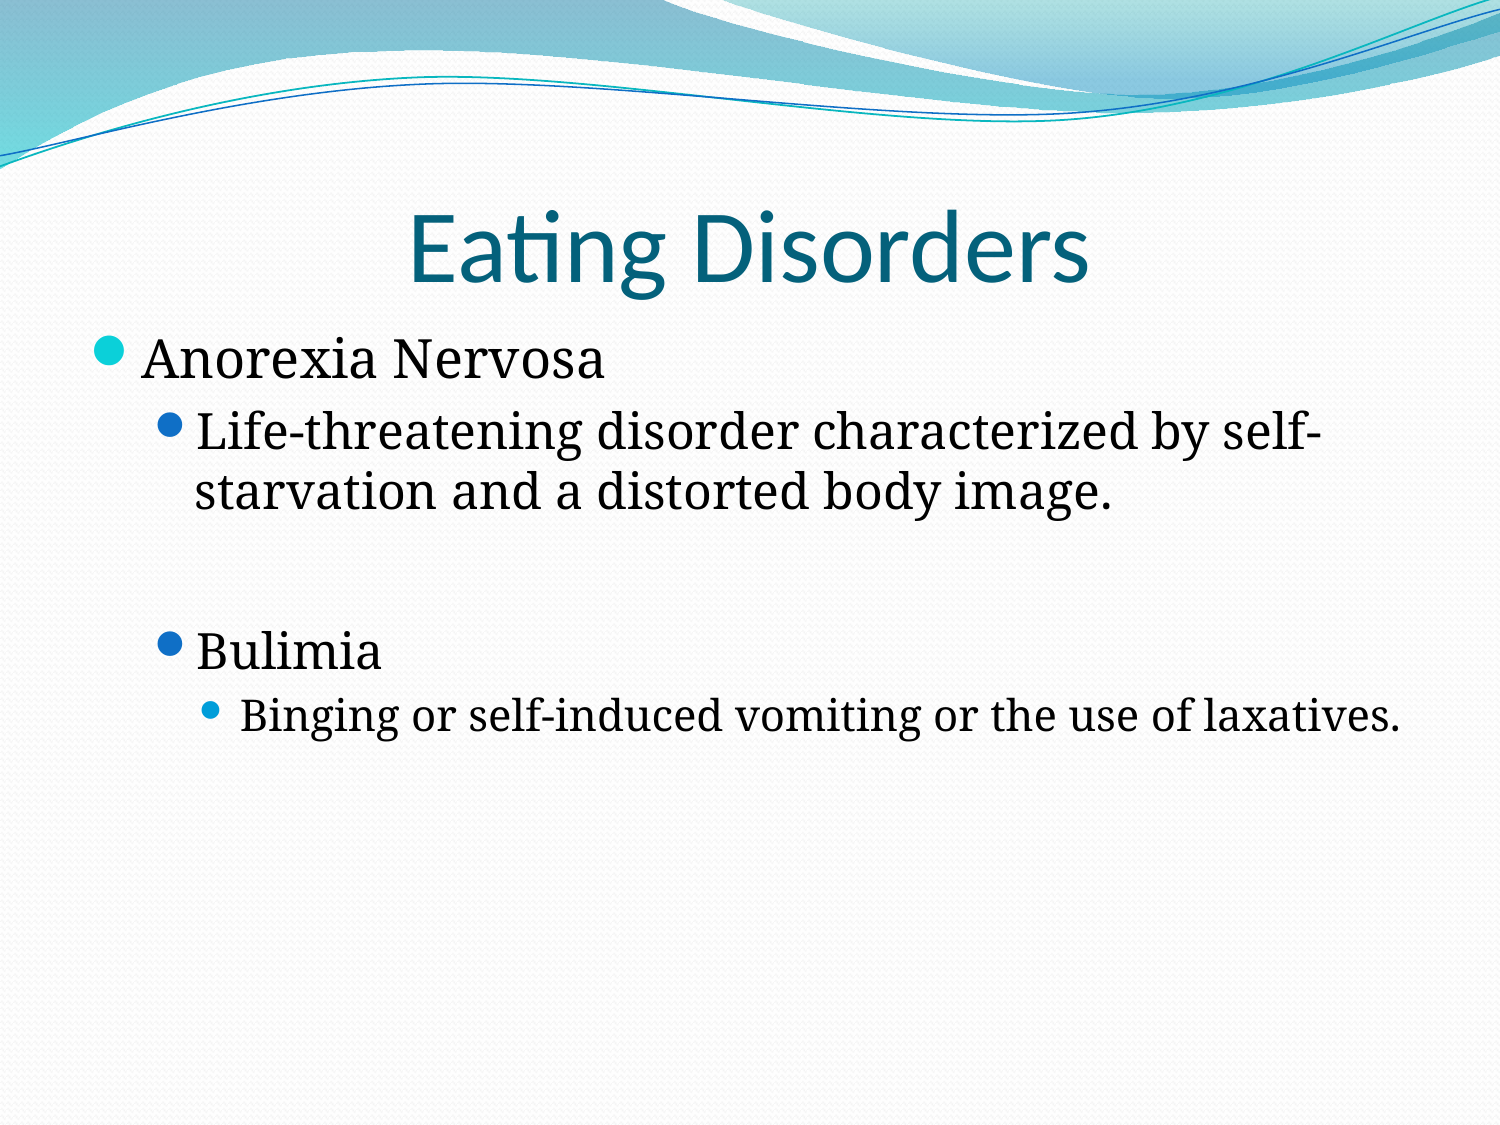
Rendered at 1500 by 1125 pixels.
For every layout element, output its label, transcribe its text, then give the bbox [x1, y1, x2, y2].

title Eating Disorders [75, 115, 1425, 303]
list Anorexia Nervosa Life-threatening disorder characterized by self-starvation and a distorted body image. Bulimia Binging or self-induced vomiting or the use of laxatives. [75, 317, 1425, 1038]
